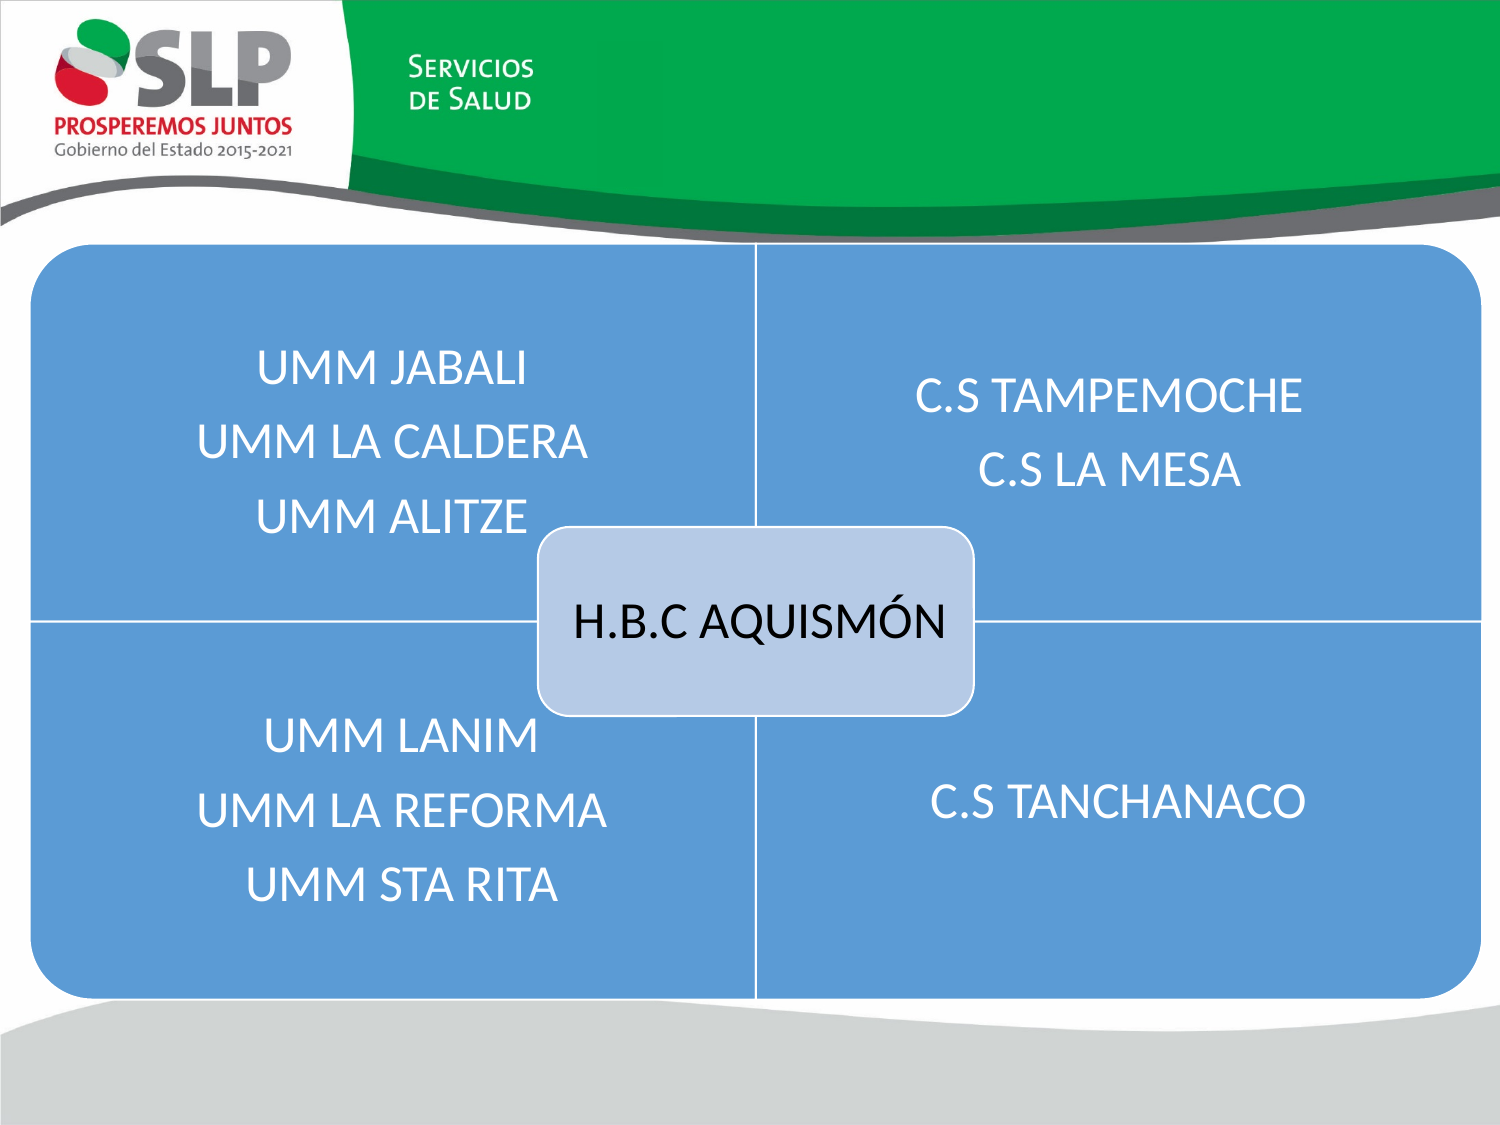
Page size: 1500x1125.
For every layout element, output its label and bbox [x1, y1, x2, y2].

list [29, 243, 1483, 1000]
picture [0, 0, 1500, 1125]
